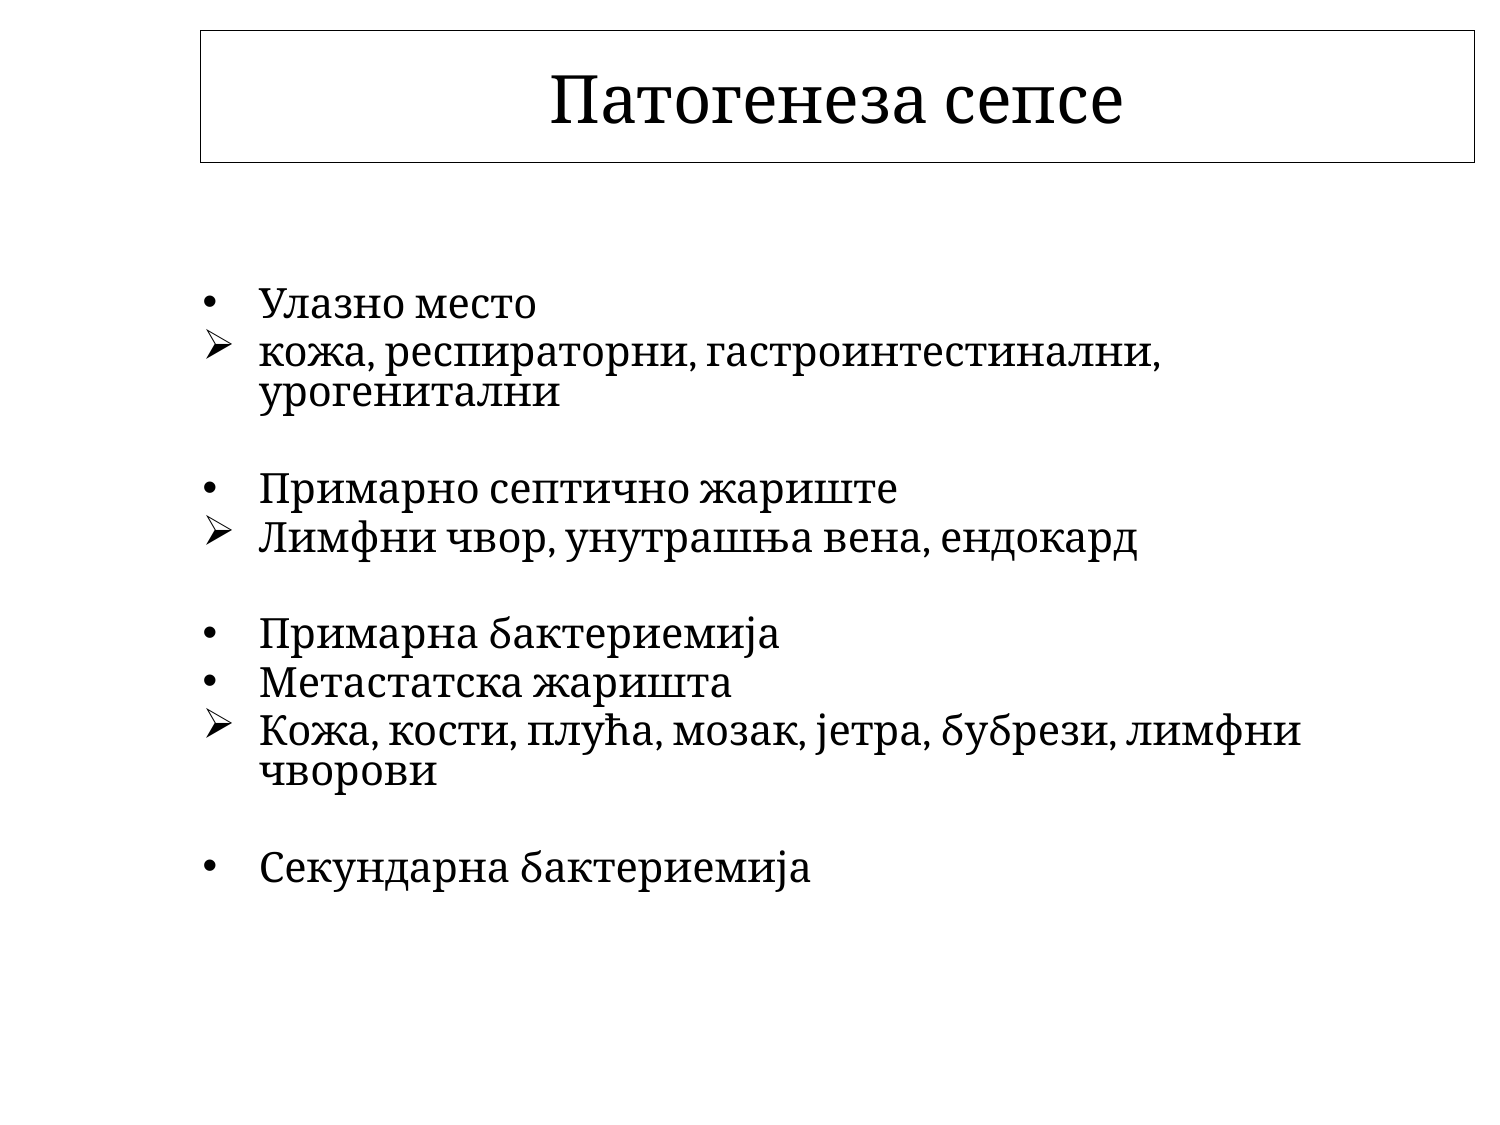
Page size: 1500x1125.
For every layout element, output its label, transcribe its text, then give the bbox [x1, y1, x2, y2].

title Патогенеза сепсе [200, 30, 1475, 163]
list Улазно место кожа, респираторни, гастроинтестинални, урогенитални Примарно септично жариште Лимфни чвор, унутрашња вена, ендокард Примарна бактериемија Метастатска жаришта Кожа, кости, плућа, мозак, јетра, бубрези, лимфни чворови Секундарна бактериемија [187, 278, 1463, 1000]
